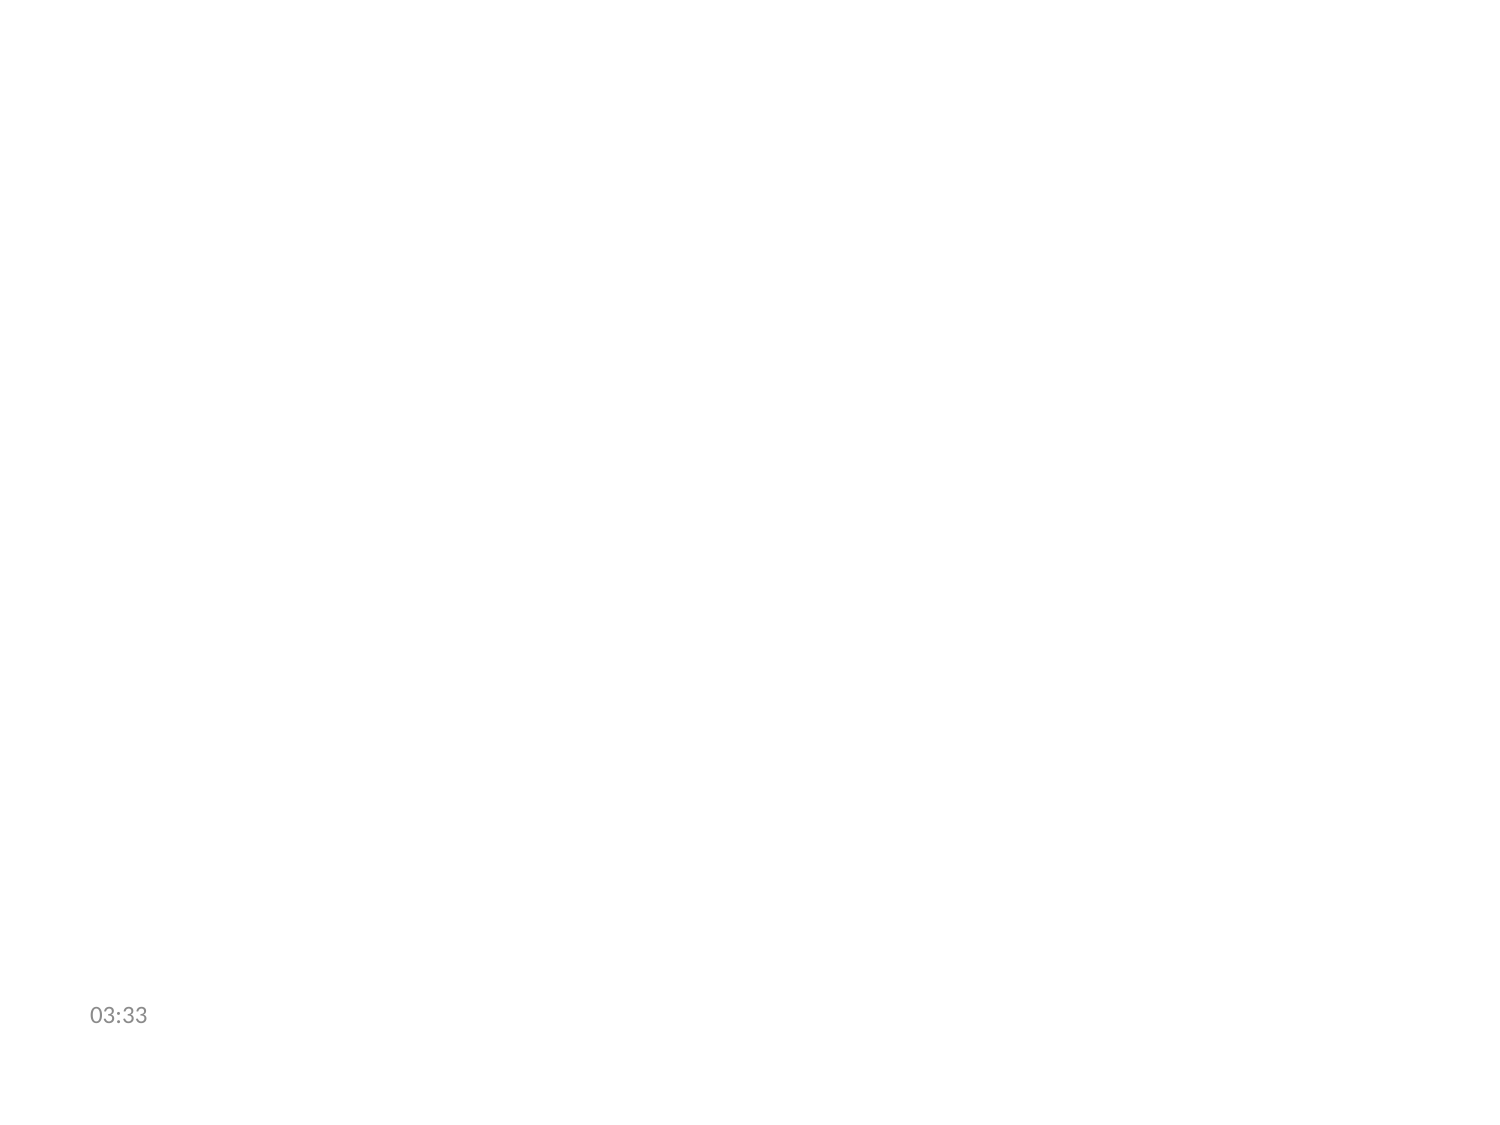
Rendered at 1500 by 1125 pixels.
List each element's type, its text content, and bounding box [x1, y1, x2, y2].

text_box 15:35 [75, 983, 425, 1044]
